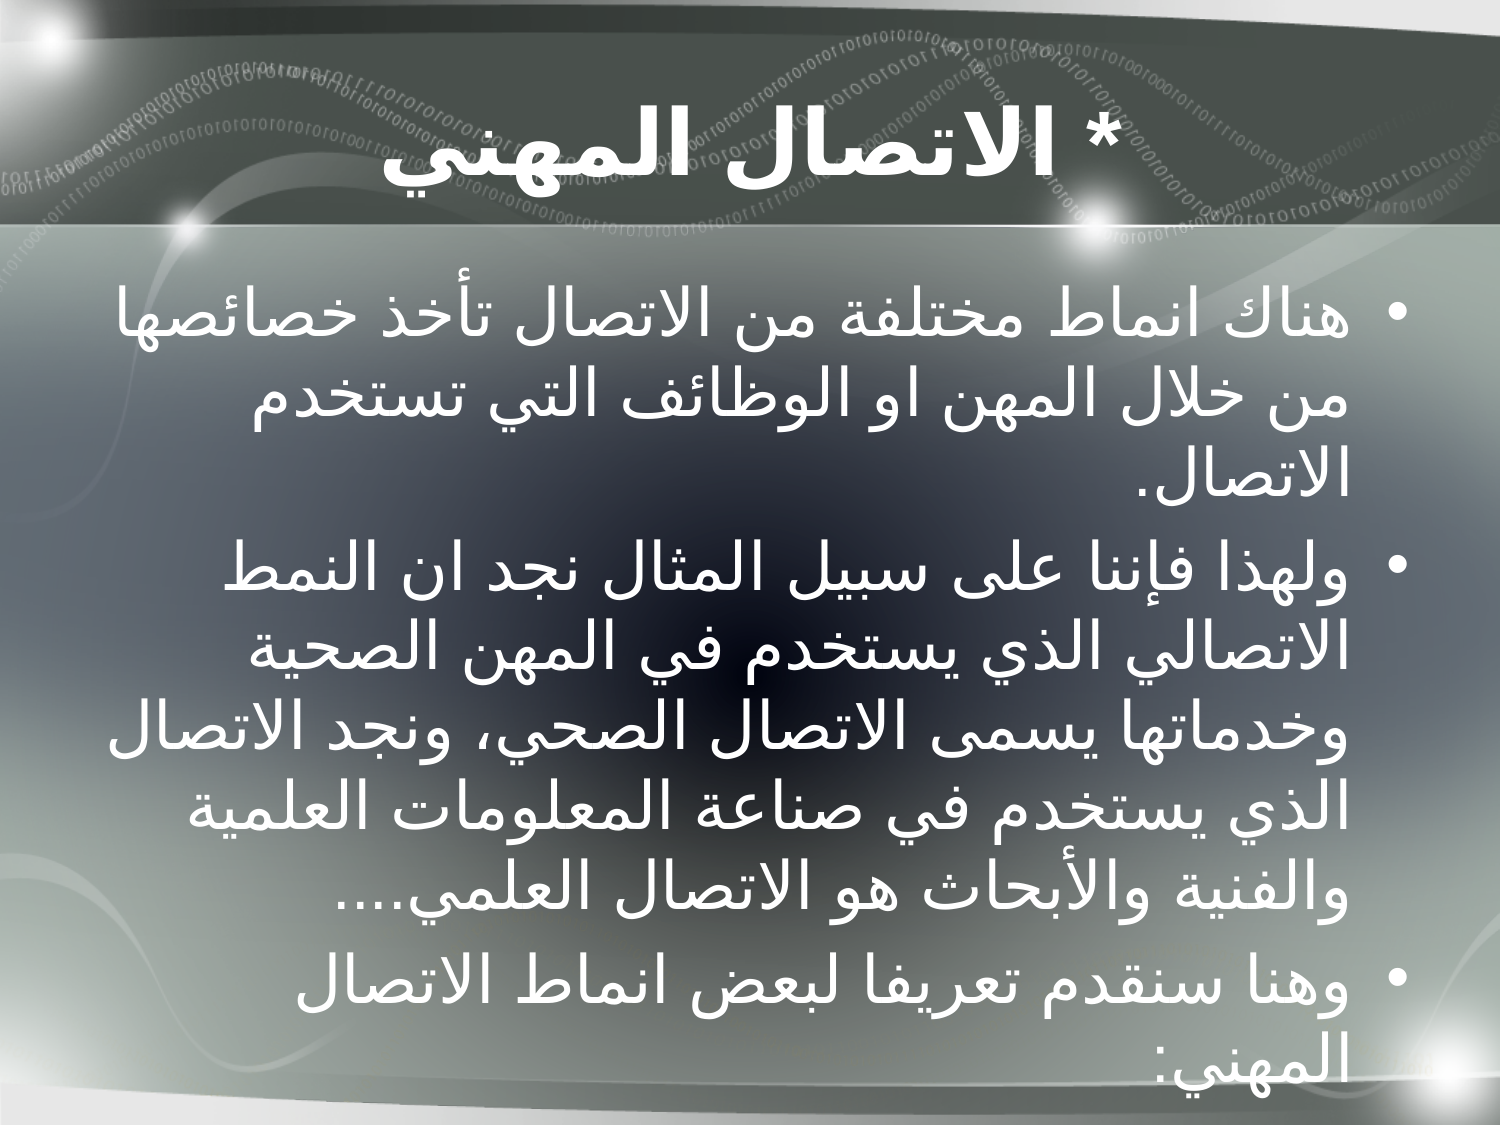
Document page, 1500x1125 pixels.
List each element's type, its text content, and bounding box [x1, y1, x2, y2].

list هناك انماط مختلفة من الاتصال تأخذ خصائصها من خلال المهن او الوظائف التي تستخدم الاتصال. ولهذا فإننا على سبيل المثال نجد ان النمط الاتصالي الذي يستخدم في المهن الصحية وخدماتها يسمى الاتصال الصحي، ونجد الاتصال الذي يستخدم في صناعة المعلومات العلمية والفنية والأبحاث هو الاتصال العلمي.... وهنا سنقدم تعريفا لبعض انماط الاتصال المهني: [75, 262, 1425, 1005]
title * الاتصال المهني [75, 45, 1425, 233]
picture [0, 0, 1500, 1125]
